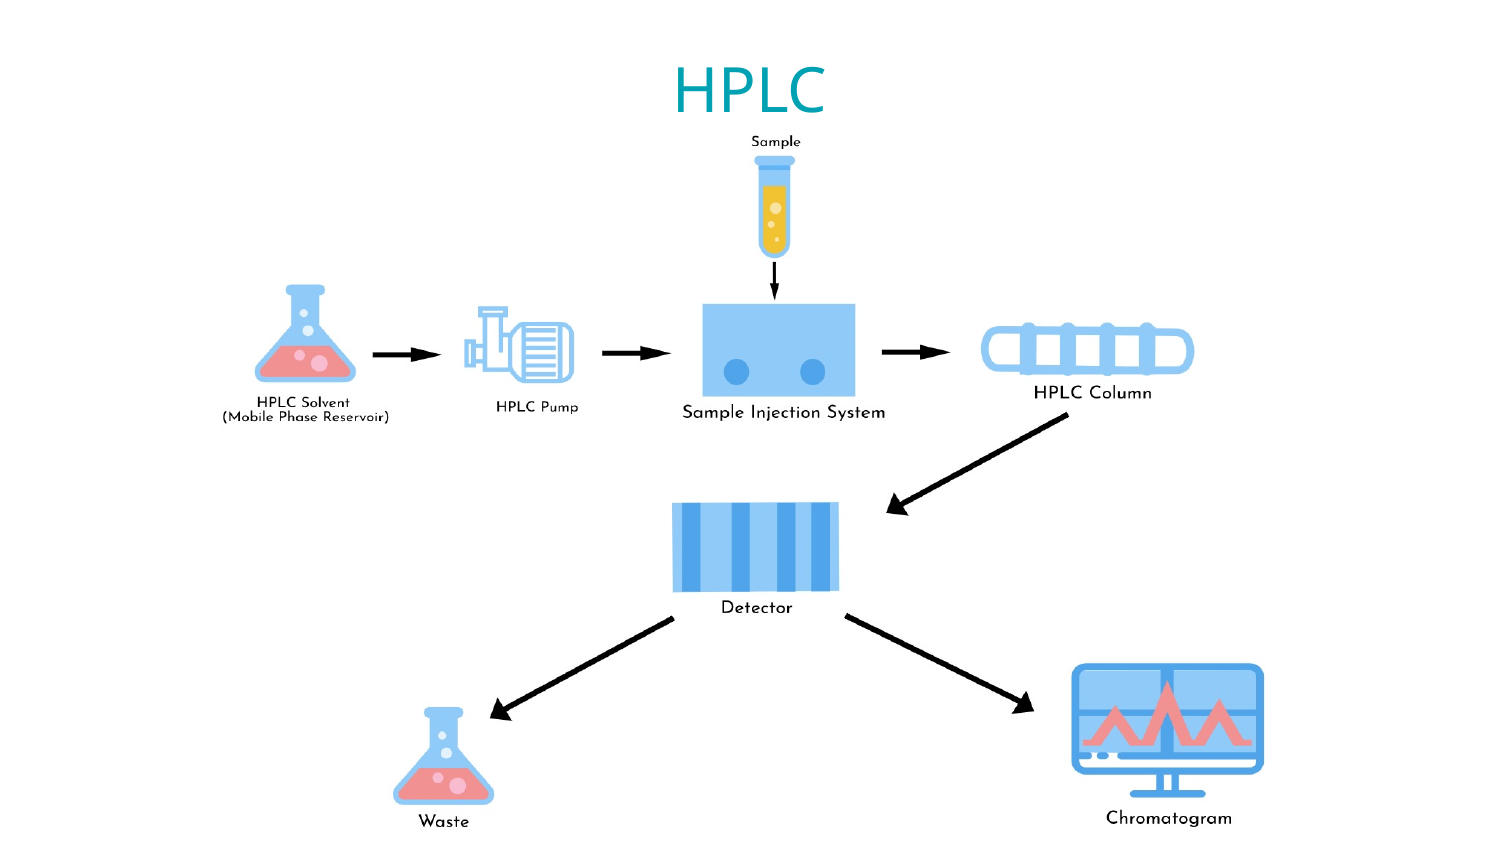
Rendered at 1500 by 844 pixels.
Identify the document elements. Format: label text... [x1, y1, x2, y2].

title HPLC [434, 35, 1066, 119]
picture [209, 120, 1342, 831]
